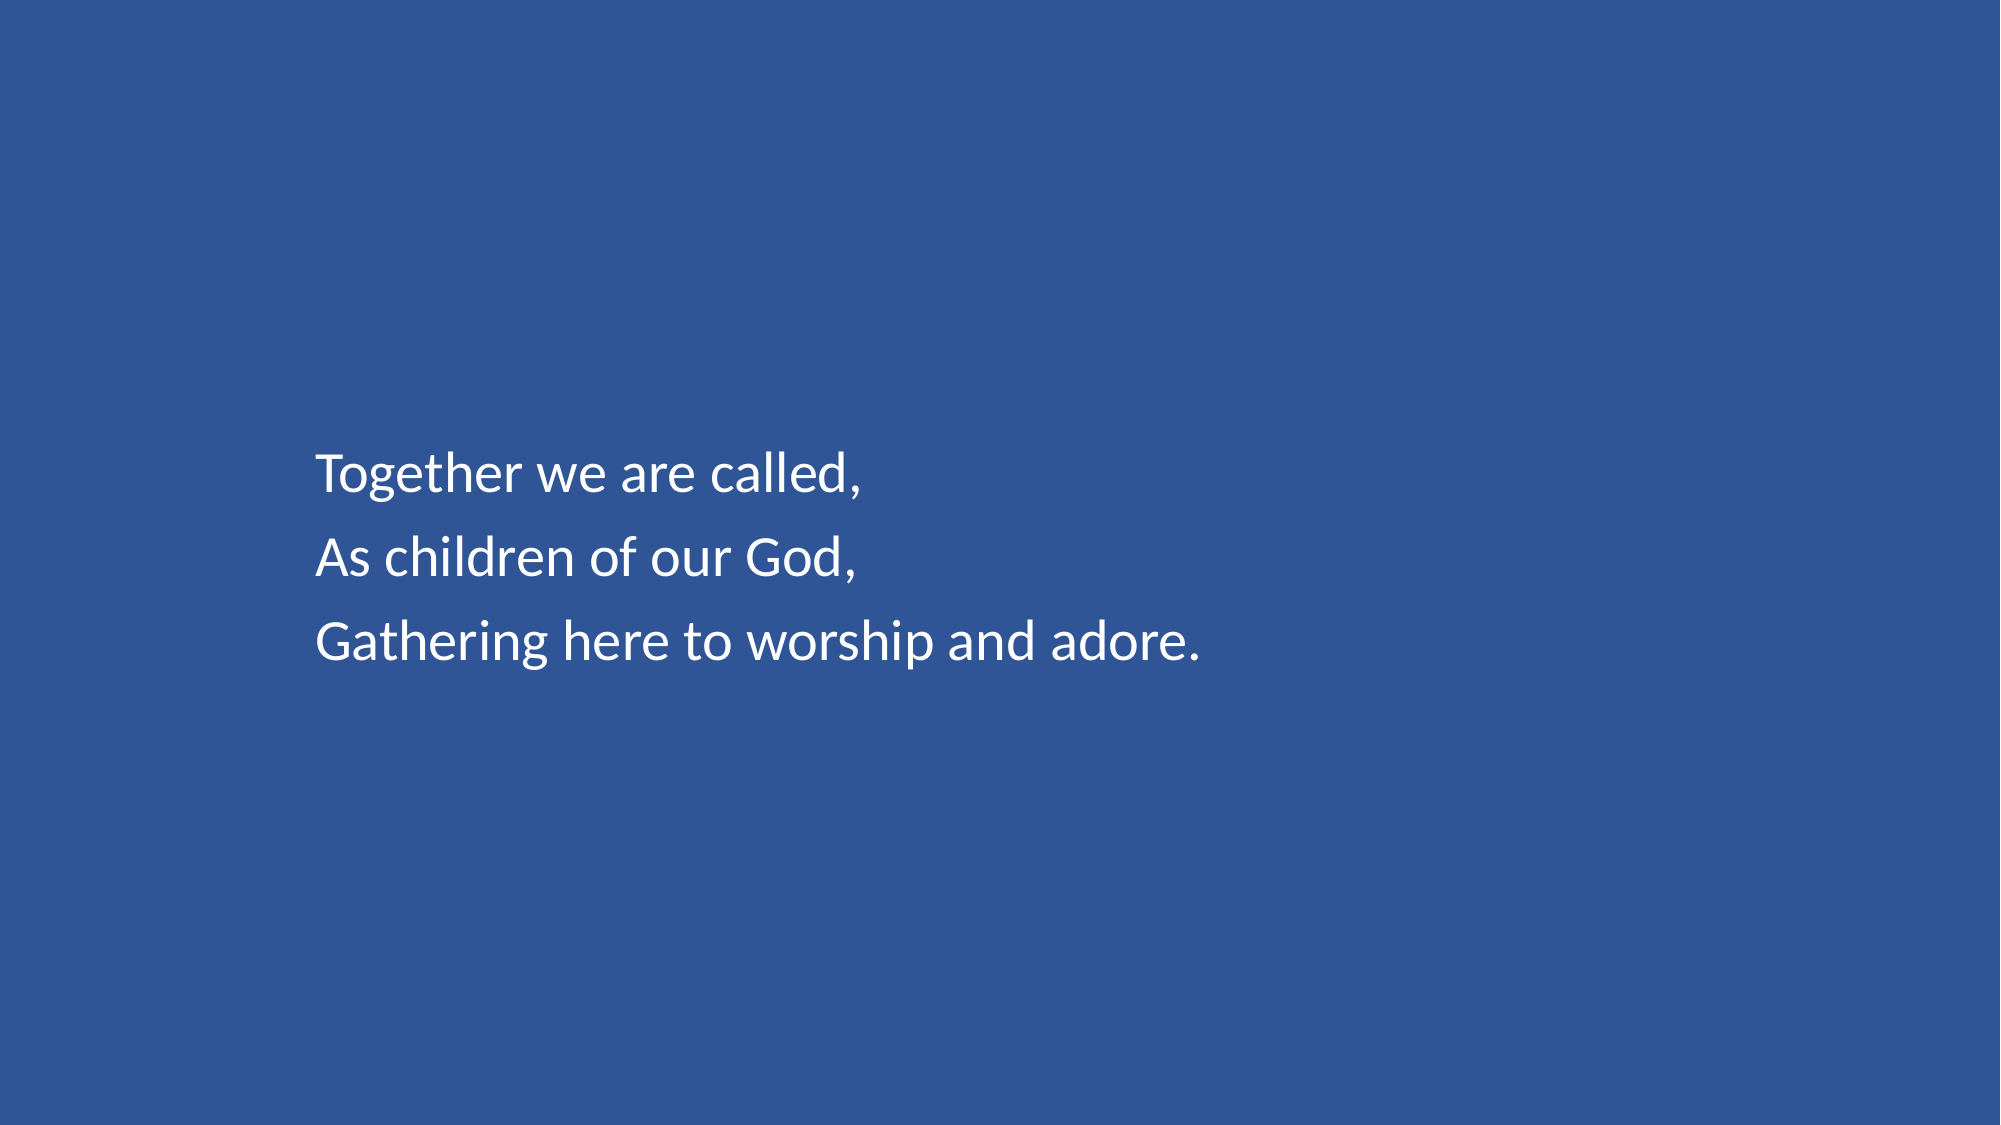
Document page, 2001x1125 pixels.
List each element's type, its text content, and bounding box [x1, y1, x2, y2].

list Together we are called, As children of our God, Gathering here to worship and adore. [300, 434, 1700, 691]
